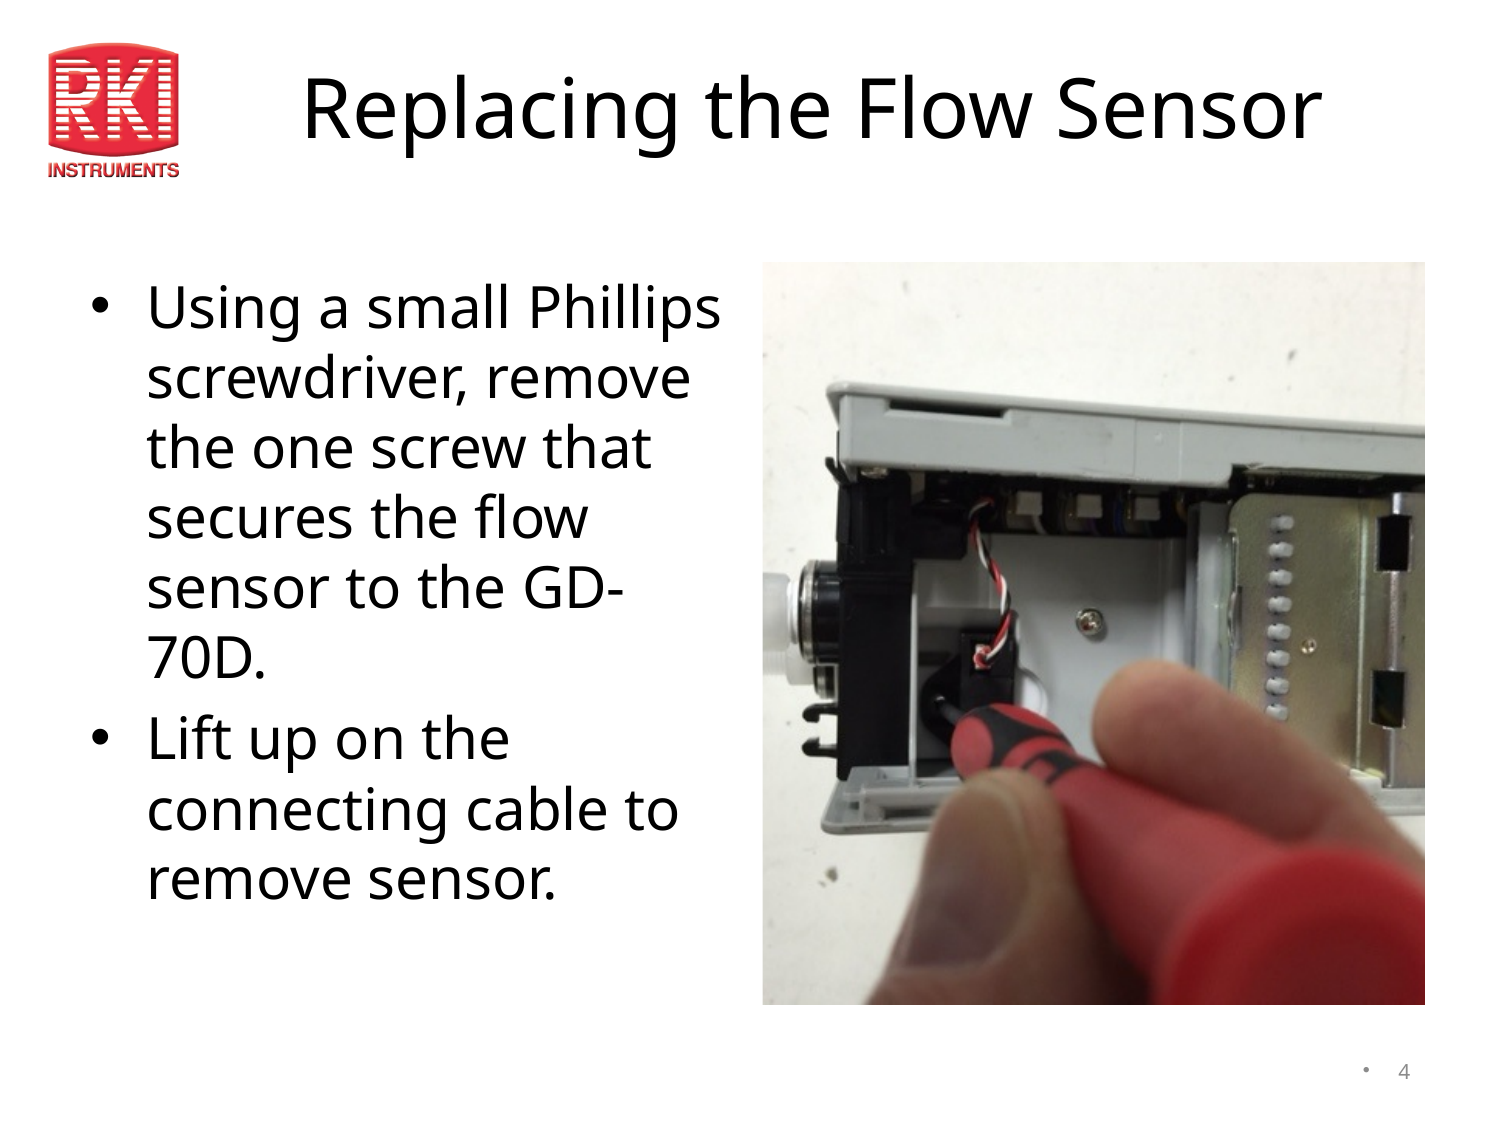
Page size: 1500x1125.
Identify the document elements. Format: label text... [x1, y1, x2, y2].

slide_number 4 [1074, 1042, 1425, 1103]
title Replacing the Flow Sensor [175, 49, 1451, 161]
picture [37, 37, 188, 184]
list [762, 262, 1426, 1006]
list Using a small Phillips screwdriver, remove the one screw that secures the flow sensor to the GD-70D. Lift up on the connecting cable to remove sensor. [75, 262, 738, 1005]
